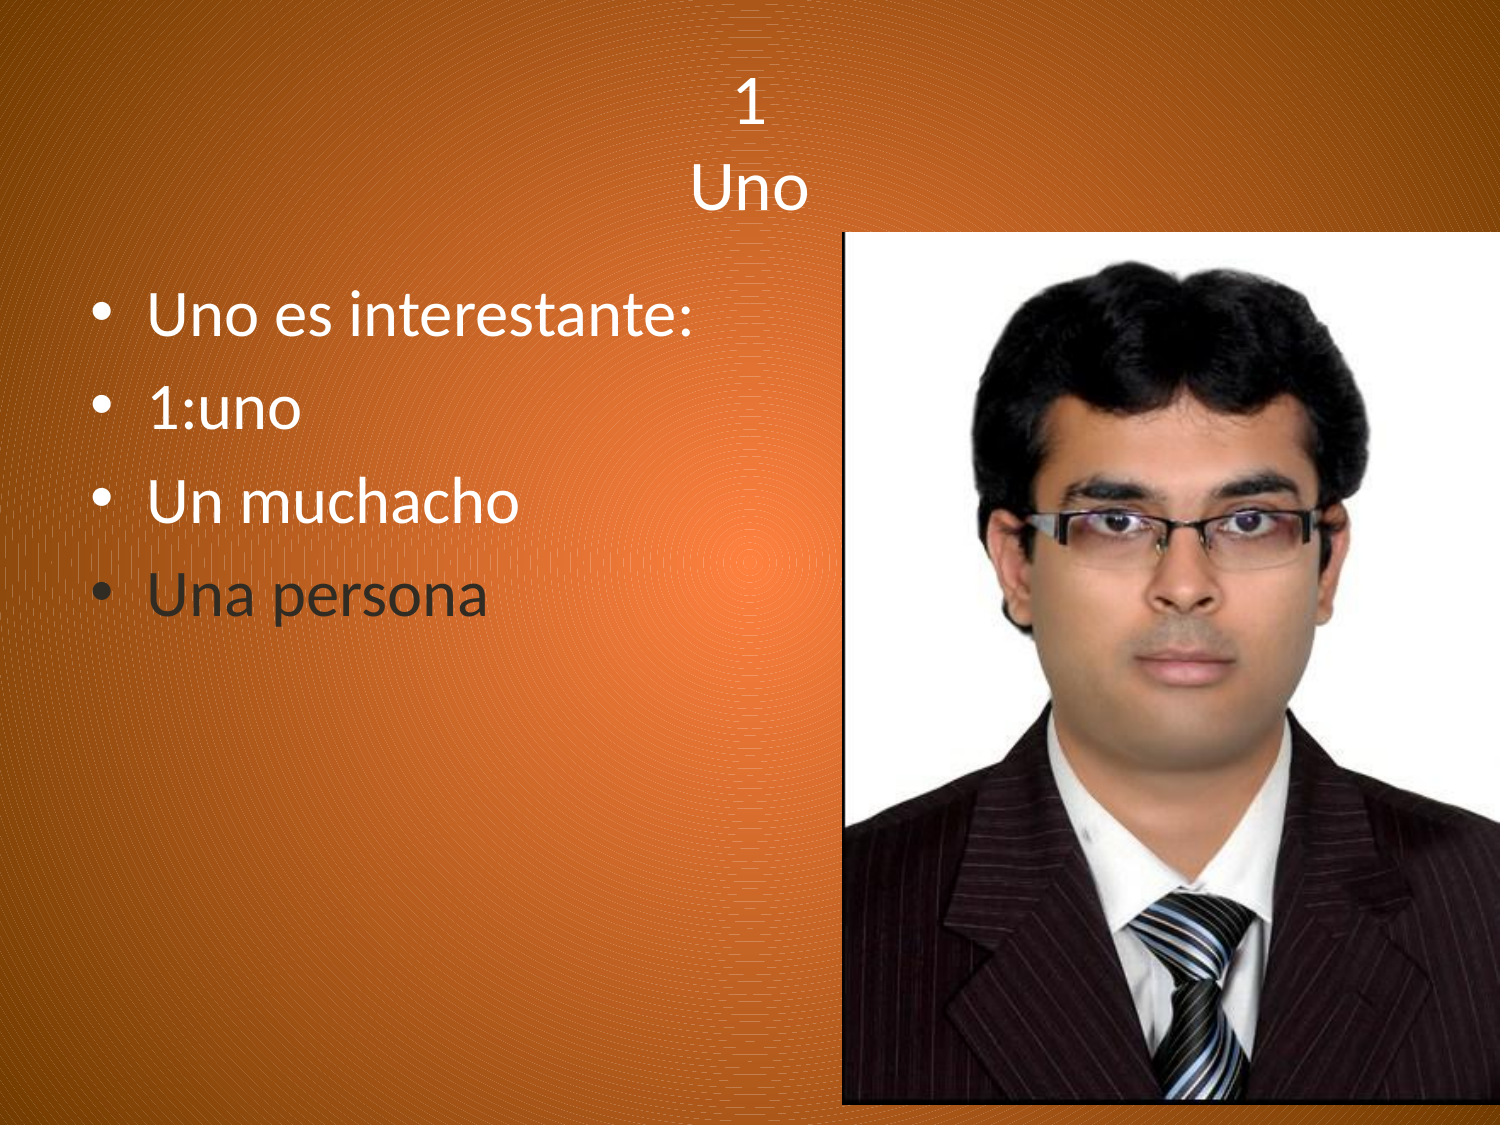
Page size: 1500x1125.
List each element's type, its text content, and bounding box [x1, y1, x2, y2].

title 1 Uno [75, 45, 1425, 233]
list Uno es interestante: 1:uno Un muchacho Una persona [75, 262, 837, 1005]
picture [842, 232, 1500, 1105]
